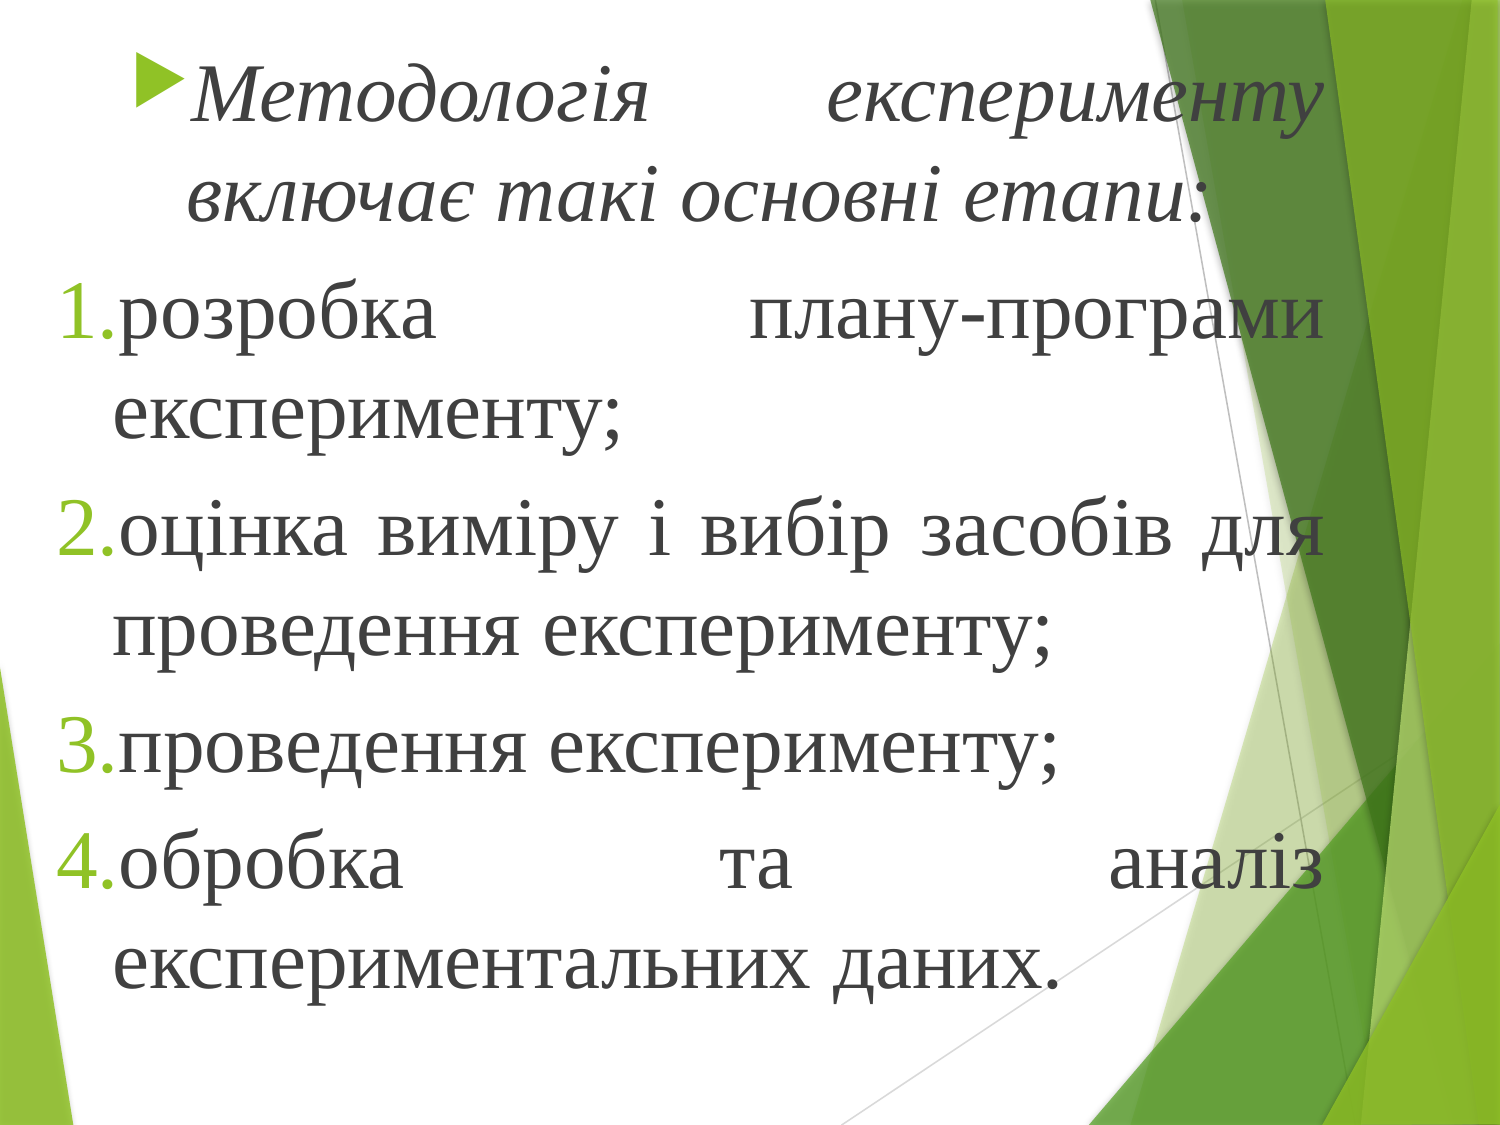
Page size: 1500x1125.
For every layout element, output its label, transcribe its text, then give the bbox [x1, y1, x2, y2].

list Методологія експерименту включає такі основні етапи: розробка плану-програми експерименту; оцінка виміру і вибір засобів для проведення експерименту; проведення експерименту; обробка та аналіз експериментальних даних. [41, 30, 1341, 1047]
